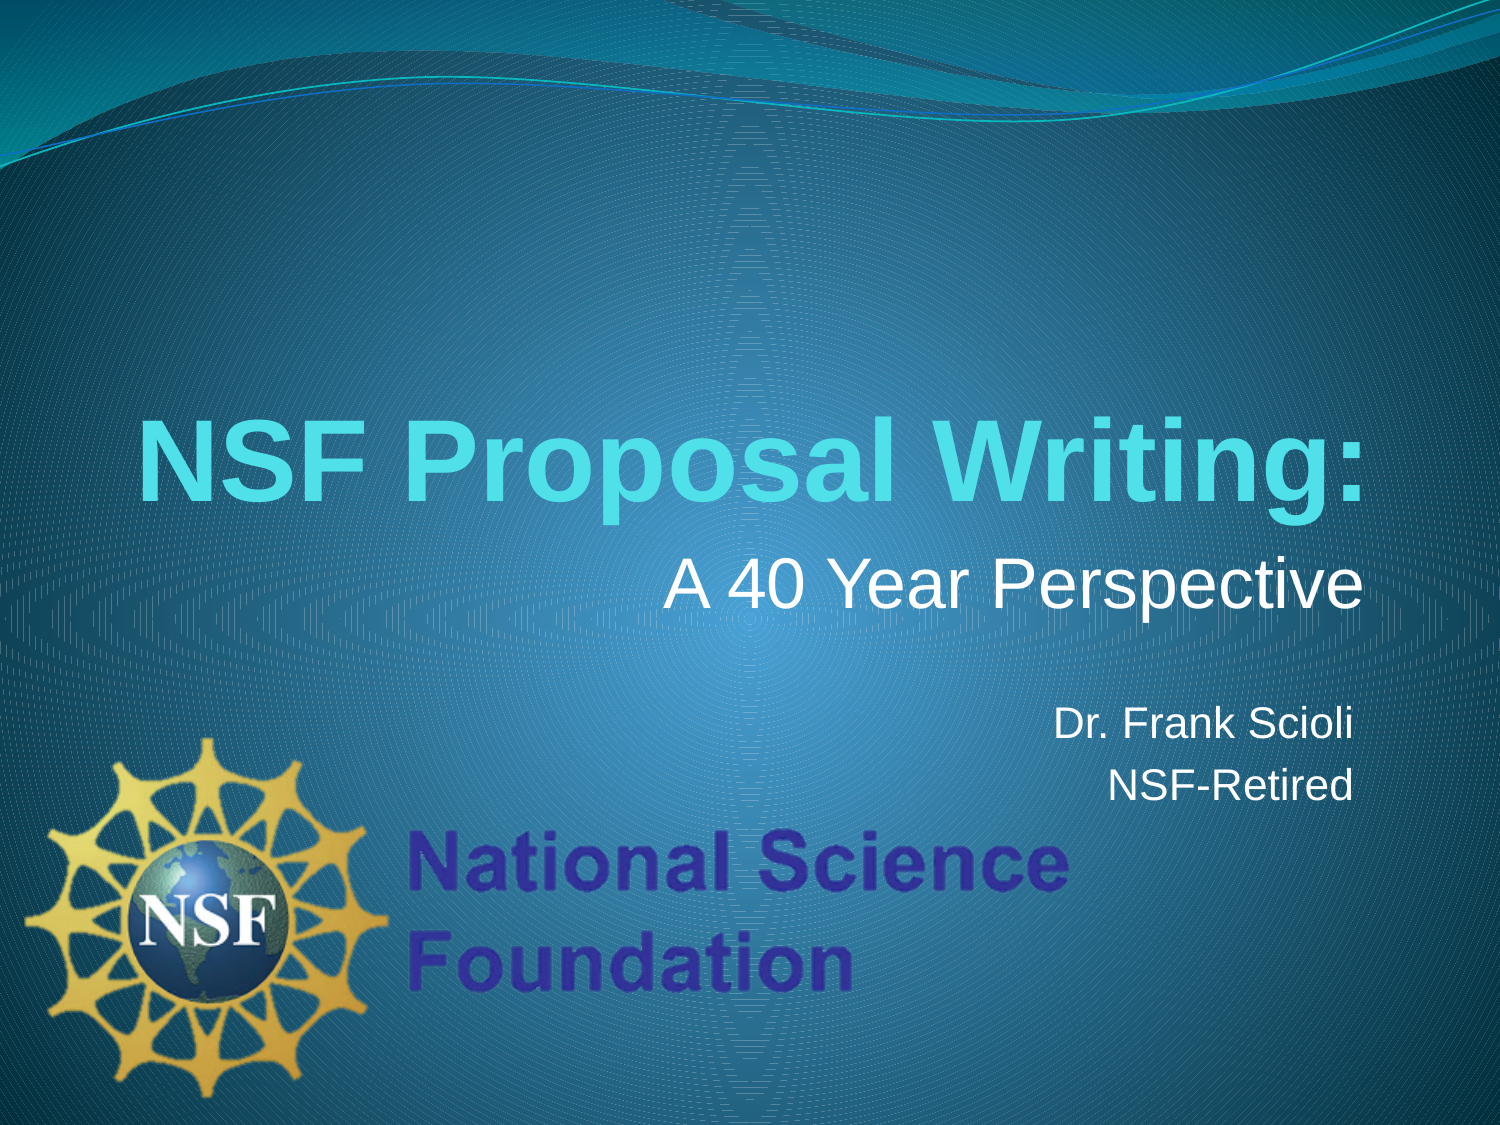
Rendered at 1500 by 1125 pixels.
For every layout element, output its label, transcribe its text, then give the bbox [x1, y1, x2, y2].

text_box 6 months [1169, 739, 1175, 818]
picture [24, 737, 1169, 1107]
subtitle A 40 Year Perspective Dr. Frank Scioli NSF-Retired [87, 529, 1376, 818]
title NSF Proposal Writing: [87, 224, 1376, 525]
